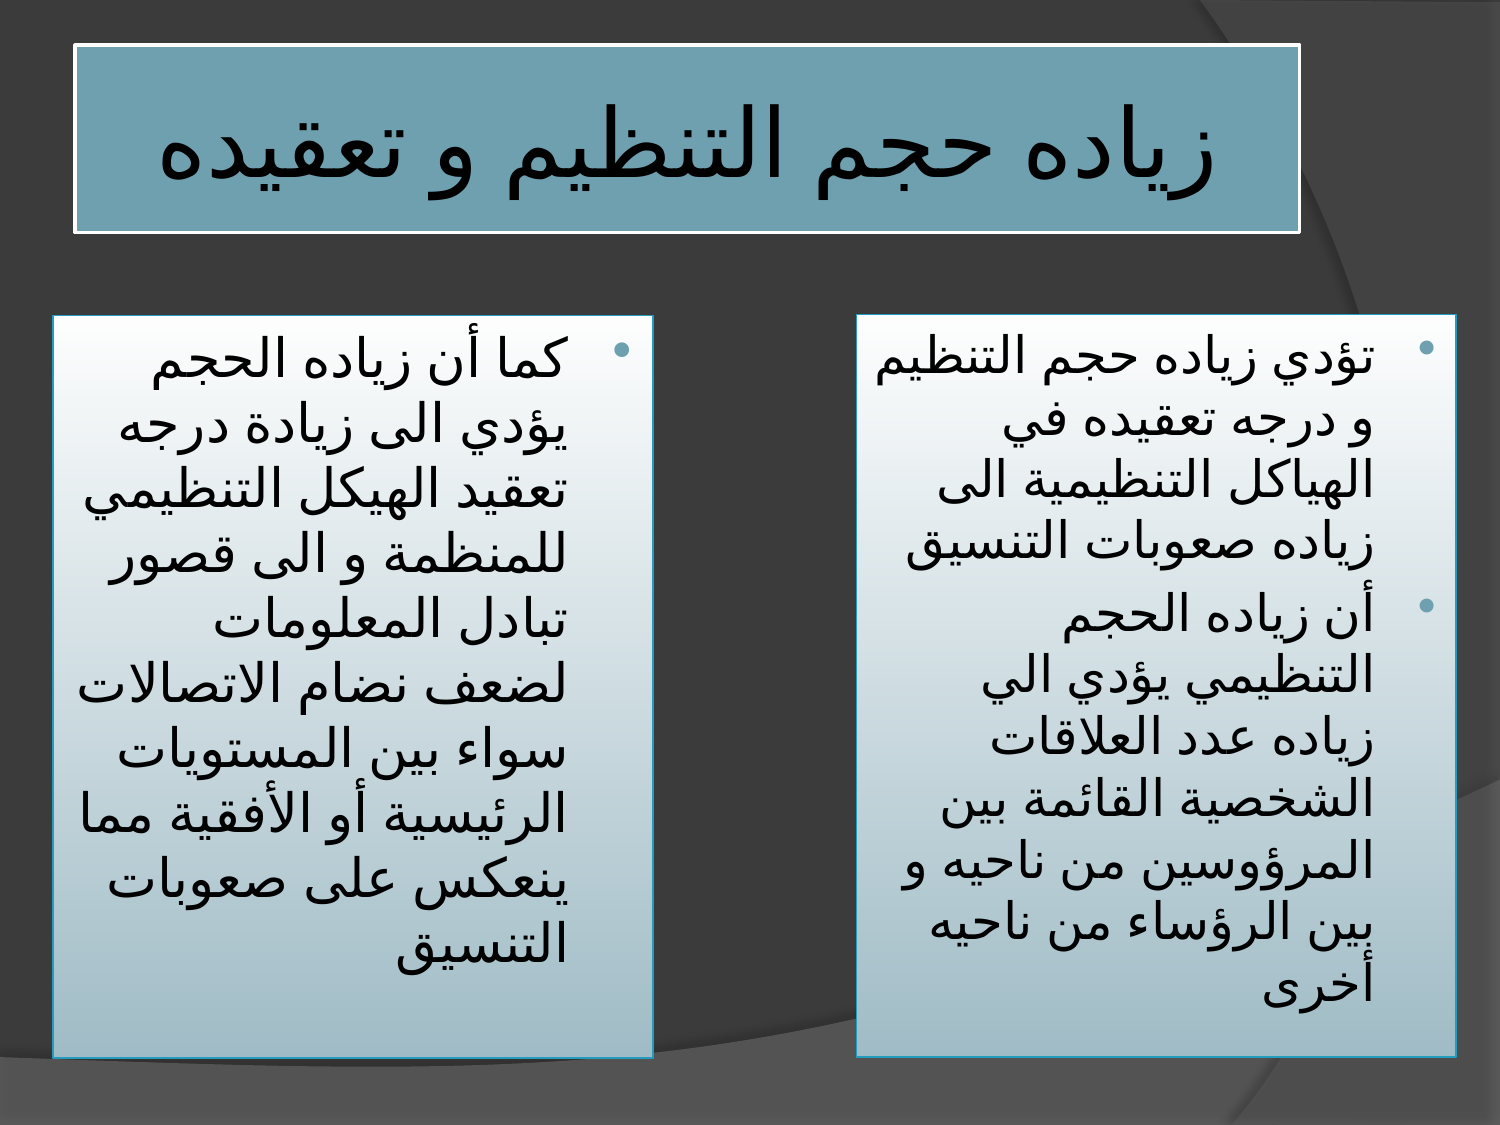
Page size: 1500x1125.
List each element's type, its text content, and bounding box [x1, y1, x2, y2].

list كما أن زياده الحجم يؤدي الى زيادة درجه تعقيد الهيكل التنظيمي للمنظمة و الى قصور تبادل المعلومات لضعف نضام الاتصالات سواء بين المستويات الرئيسية أو الأفقية مما ينعكس على صعوبات التنسيق [52, 315, 654, 1059]
list تؤدي زياده حجم التنظيم و درجه تعقيده في الهياكل التنظيمية الى زياده صعوبات التنسيق أن زياده الحجم التنظيمي يؤدي الي زياده عدد العلاقات الشخصية القائمة بين المرؤوسين من ناحيه و بين الرؤساء من ناحيه أخرى [856, 314, 1457, 1058]
title زياده حجم التنظيم و تعقيده [73, 43, 1301, 234]
